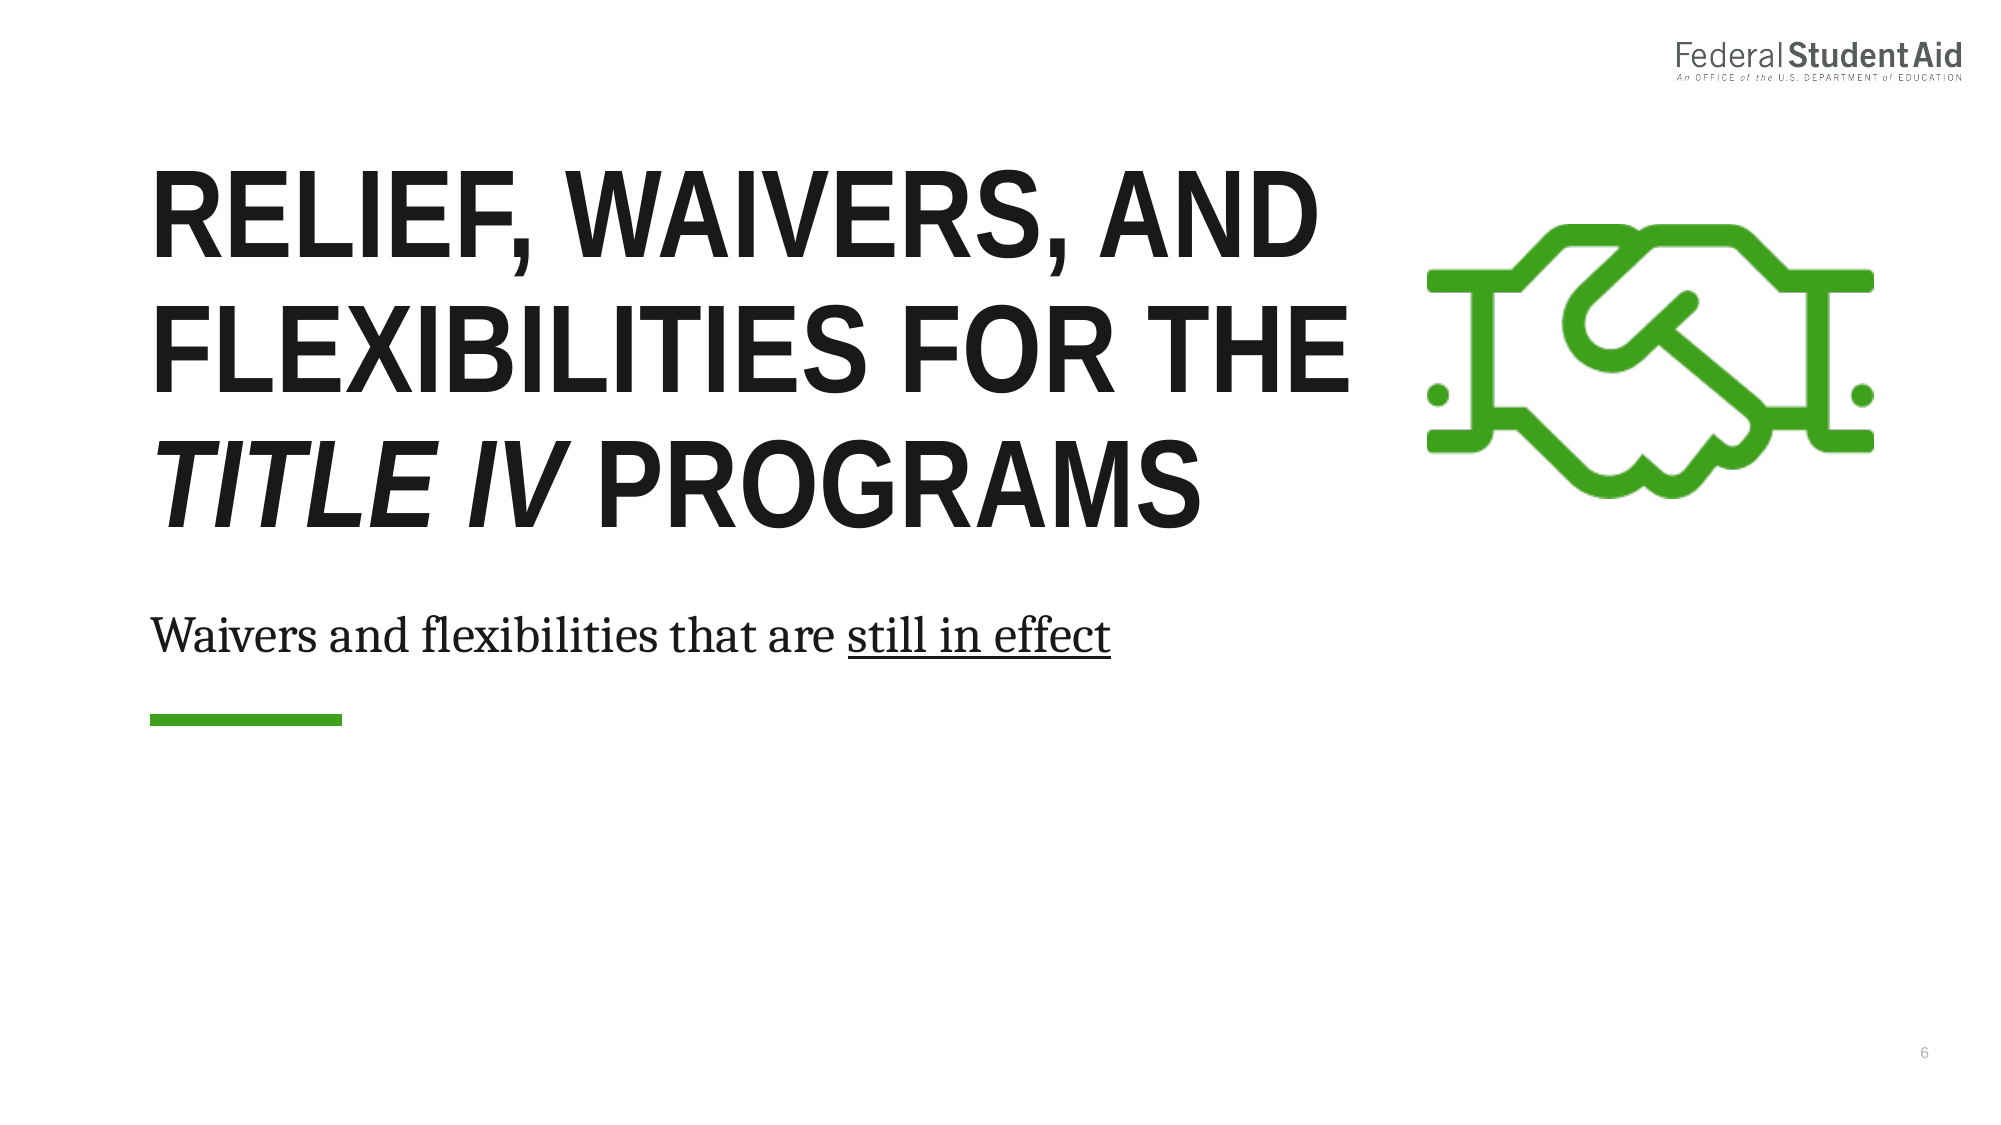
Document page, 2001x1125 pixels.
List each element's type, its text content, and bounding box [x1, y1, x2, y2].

title Relief, waivers, and flexibilities for the title iv programs [150, 224, 1388, 563]
slide_number 6 [1920, 1042, 1986, 1094]
list Waivers and flexibilities that are still in effect [150, 600, 1851, 654]
picture [1651, 16, 1986, 106]
picture [1427, 224, 1874, 499]
